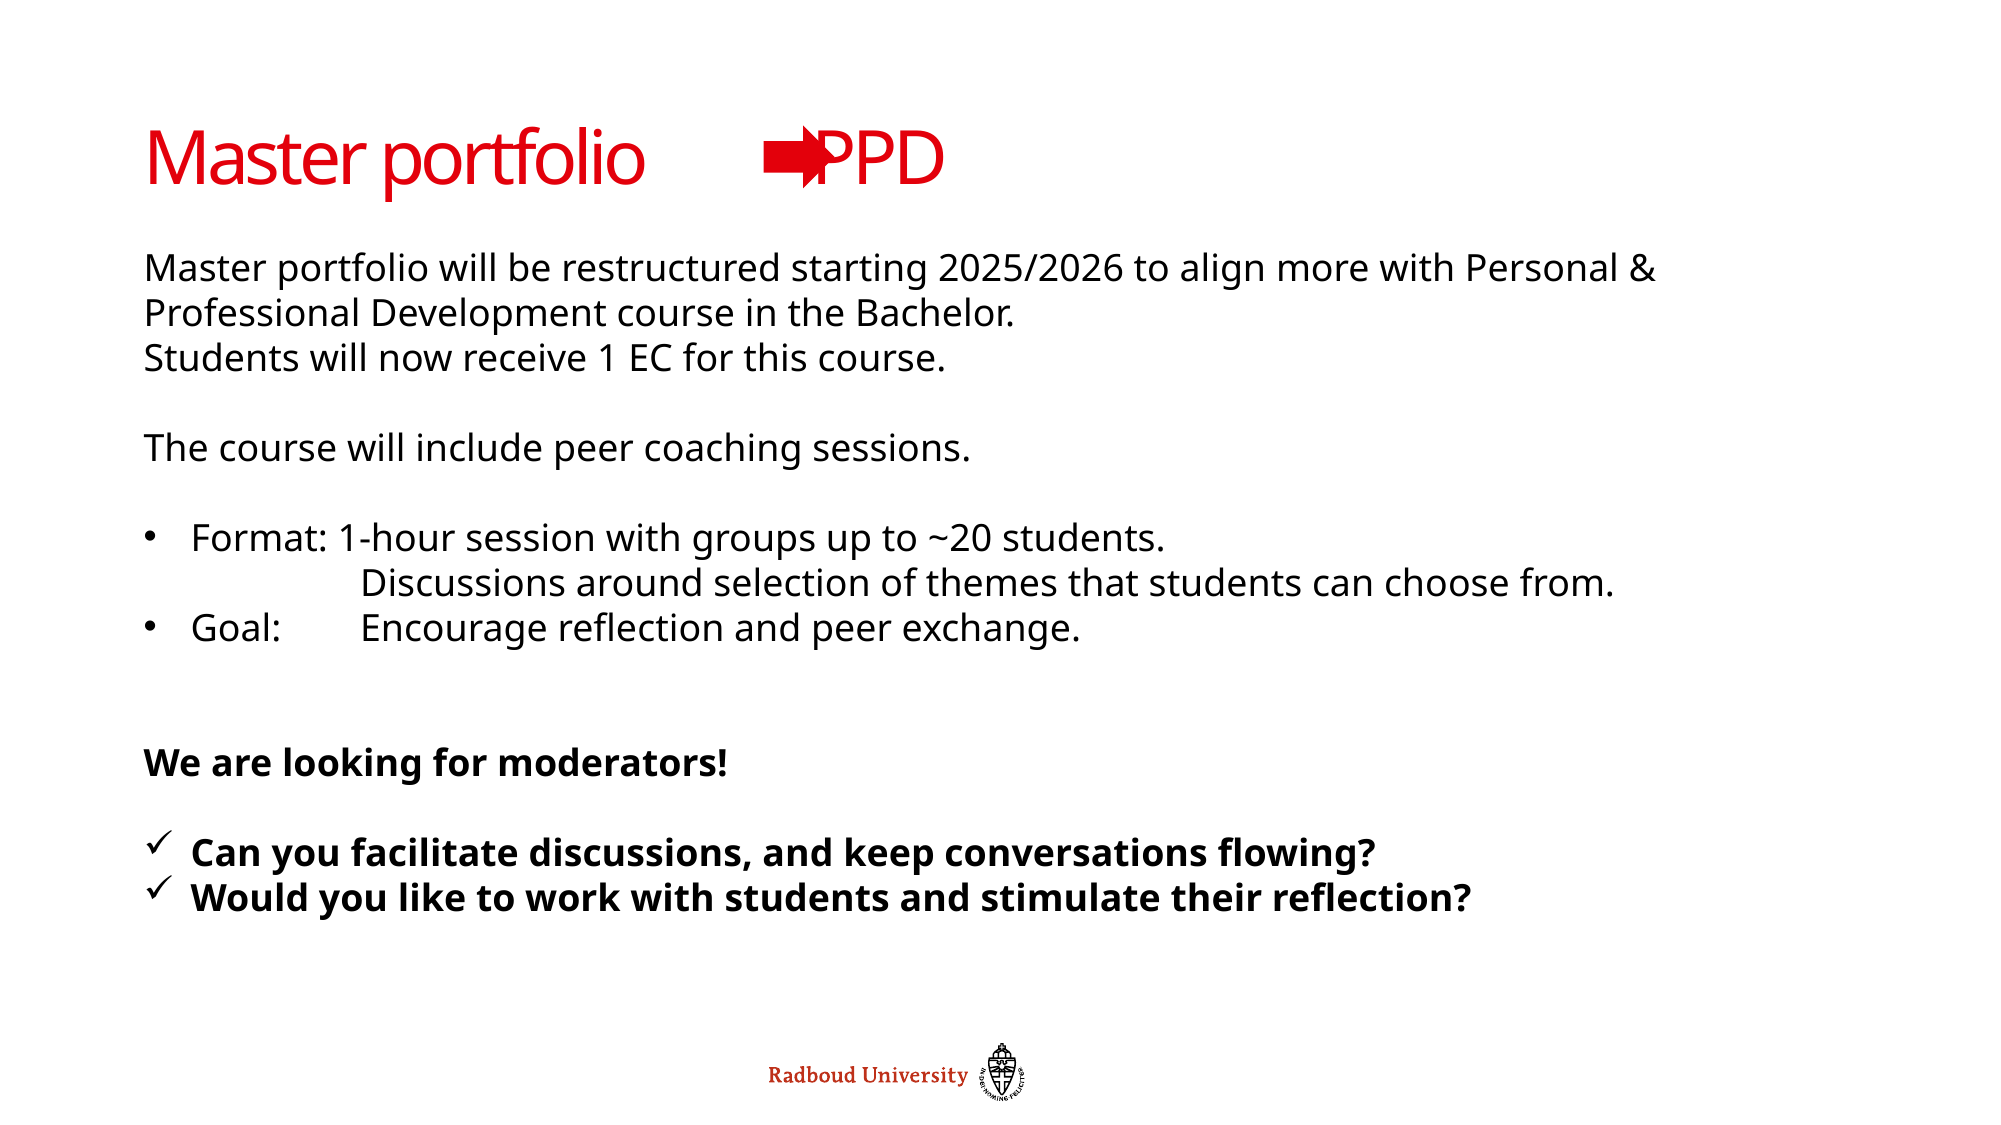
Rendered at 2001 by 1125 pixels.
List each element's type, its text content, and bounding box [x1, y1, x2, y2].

text_box [761, 123, 837, 191]
title Master portfolio PPD [143, 109, 1012, 189]
text_box Master portfolio will be restructured starting 2025/2026 to align more with Personal & Professional Development course in the Bachelor. Students will now receive 1 EC for this course. The course will include peer coaching sessions. Format: 1-hour session with groups up to ~20 students. Discussions around selection of themes that students can choose from. Goal: Encourage reflection and peer exchange. We are looking for moderators! Can you facilitate discussions, and keep conversations flowing? Would you like to work with students and stimulate their reflection? [143, 243, 1874, 1125]
